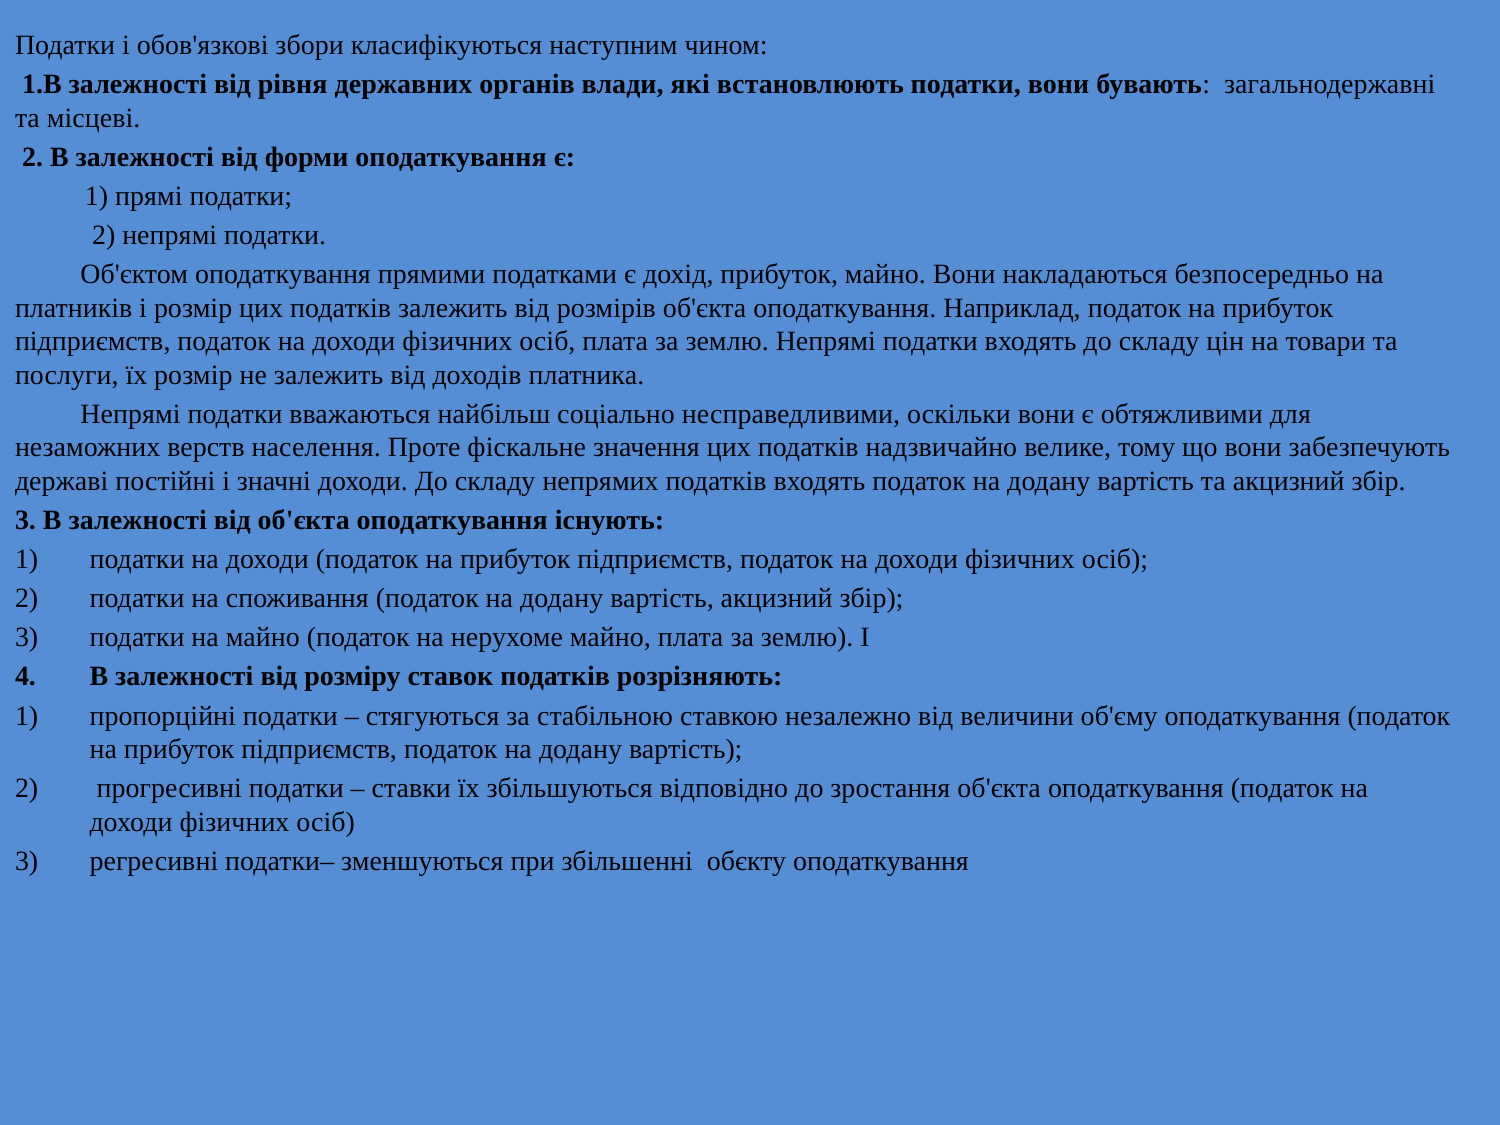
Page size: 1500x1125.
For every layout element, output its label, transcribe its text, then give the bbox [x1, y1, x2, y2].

list Податки і обов'язкові збори класифікуються наступним чином: 1.В залежності від рівня державних органів влади, які встановлюють податки, вони бувають: загальнодержавні та місцеві. 2. В залежності від форми оподаткування є: 1) прямі податки; 2) непрямі податки. Об'єктом оподаткування прямими податками є дохід, прибуток, майно. Вони накладаються безпосередньо на платників і розмір цих податків залежить від розмірів об'єкта оподаткування. Наприклад, податок на прибуток підприємств, податок на доходи фізичних осіб, плата за землю. Непрямі податки входять до складу цін на товари та послуги, їх розмір не залежить від доходів платника. Непрямі податки вважаються найбільш соціально несправедливими, оскільки вони є обтяжливими для незаможних верств населення. Проте фіскальне значення цих податків надзвичайно велике, тому що вони забезпечують державі постійні і значні доходи. До складу непрямих податків входять податок на додану вартість та акцизний збір. 3. В залежності від об'єкта оподаткування існують: податки на доходи (податок на прибуток підприємств, податок на доходи фізичних осіб); податки на споживання (податок на додану вартість, акцизний збір); податки на майно (податок на нерухоме майно, плата за землю). I В залежності від розміру ставок податків розрізняють: пропорційні податки – стягуються за стабільною ставкою незалежно від величини об'єму оподаткування (податок на прибуток підприємств, податок на додану вартість); прогресивні податки – ставки їх збільшуються відповідно до зростання об'єкта оподаткування (податок на доходи фізичних осіб) регресивні податки– зменшуються при збільшенні обєкту оподаткування [0, 19, 1471, 929]
